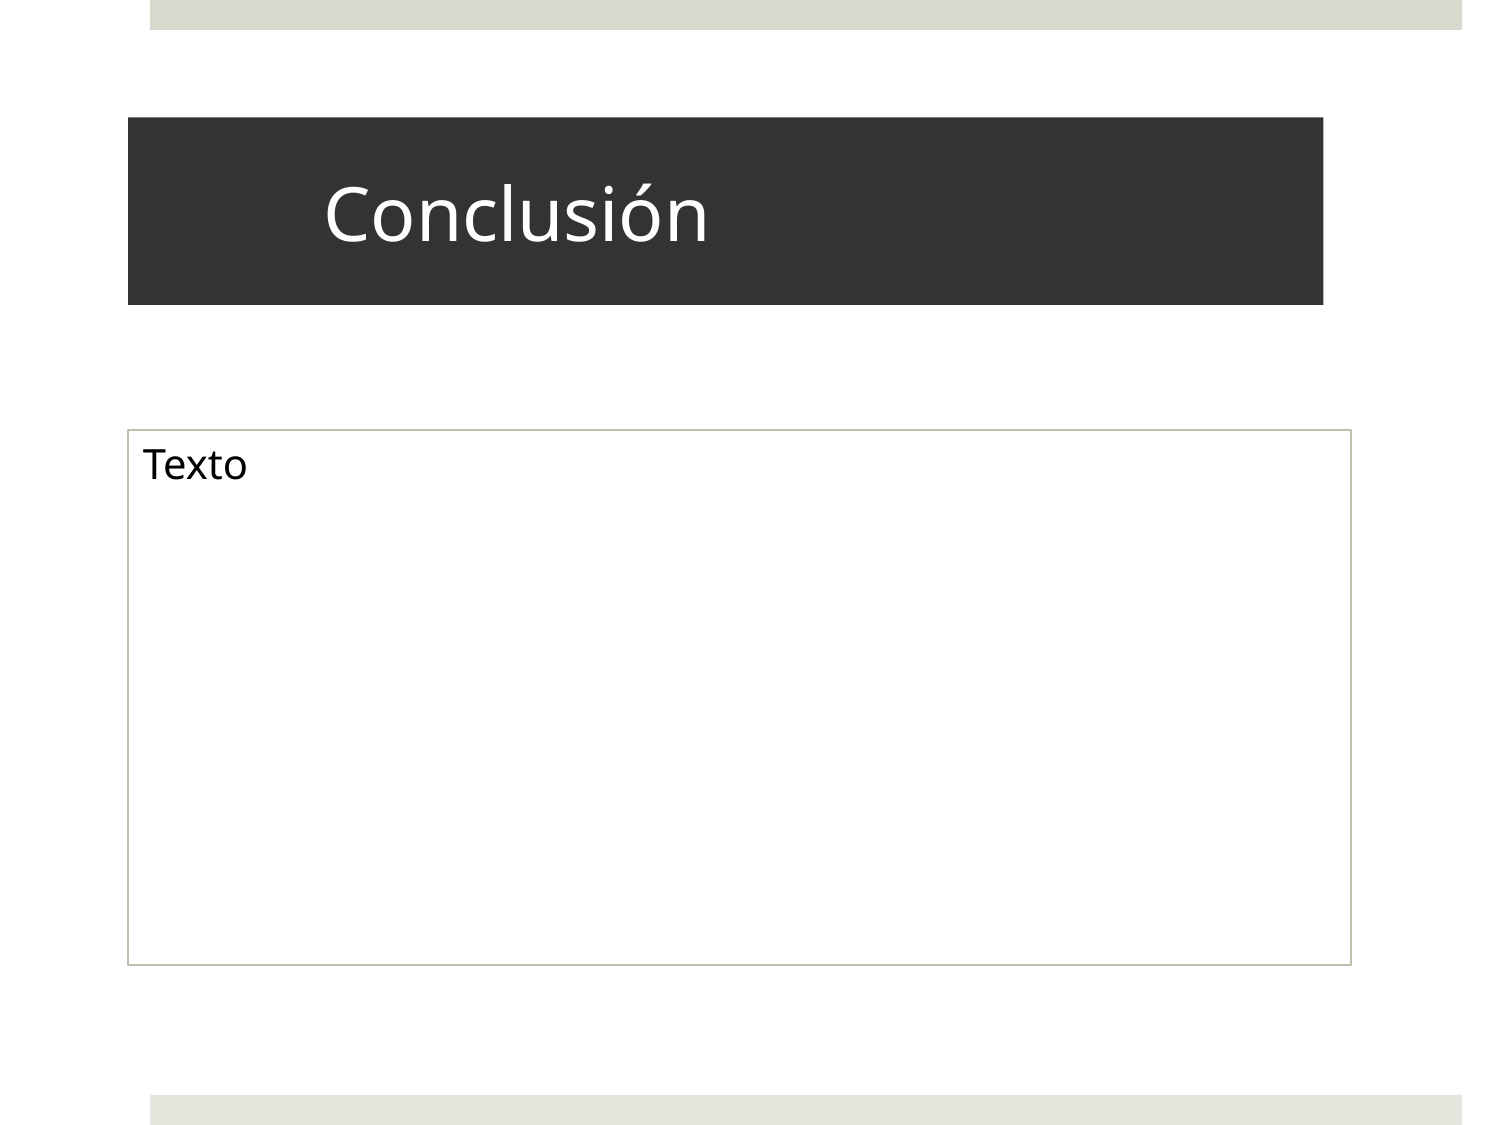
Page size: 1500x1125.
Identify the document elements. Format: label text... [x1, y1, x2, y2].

title Conclusión [128, 117, 1324, 305]
text_box Texto [127, 429, 1352, 966]
